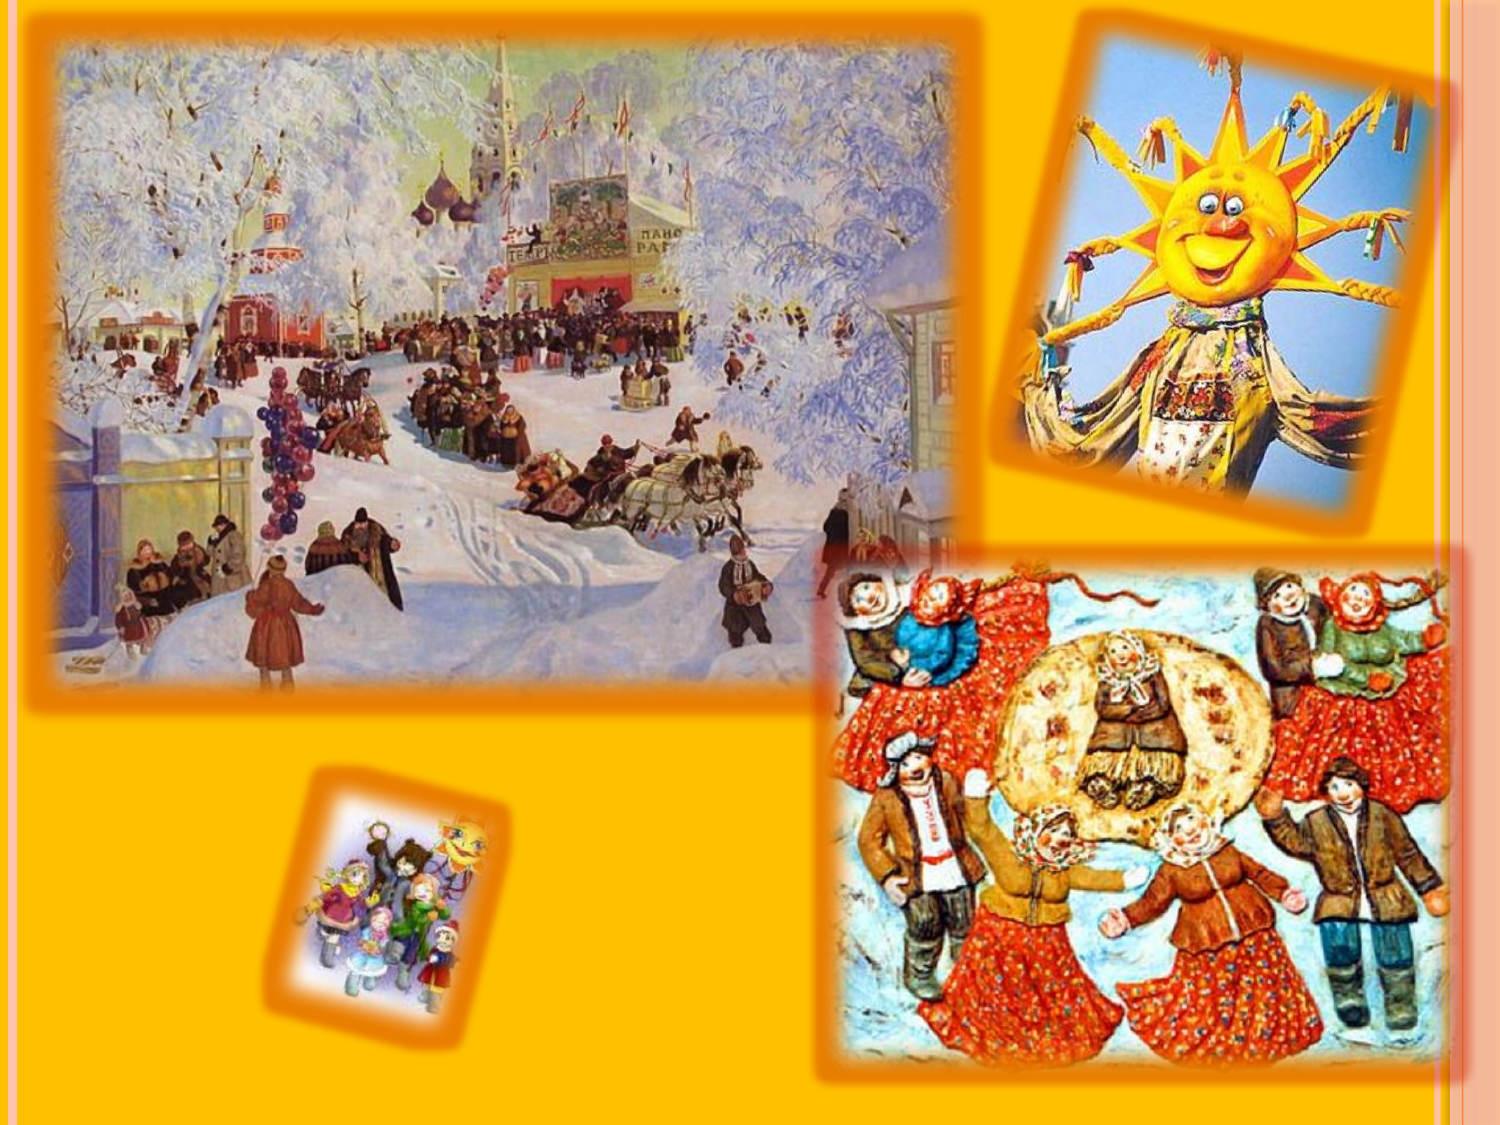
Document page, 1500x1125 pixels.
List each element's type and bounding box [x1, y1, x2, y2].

picture [1029, 36, 1419, 506]
picture [819, 550, 1465, 1078]
list [34, 22, 974, 706]
picture [285, 782, 489, 1034]
